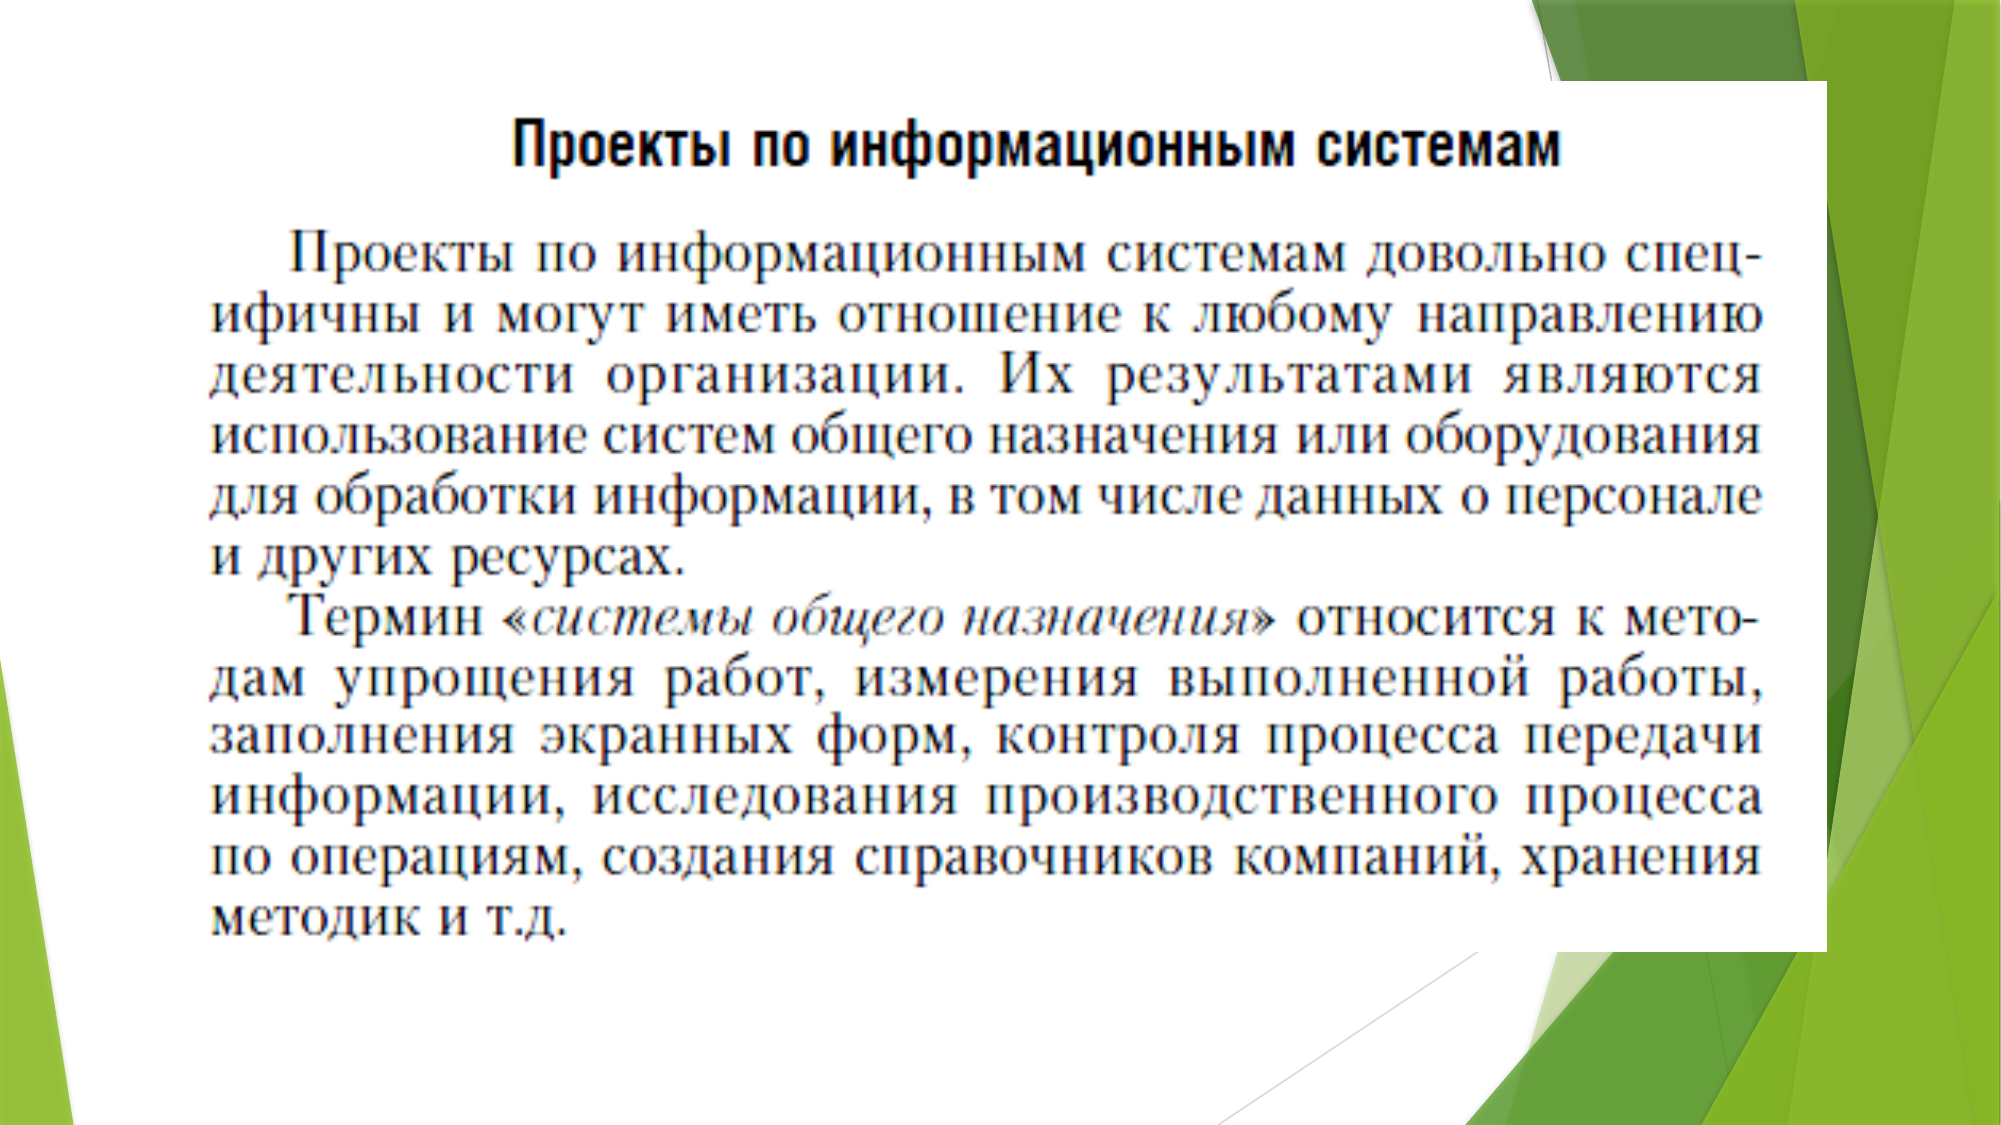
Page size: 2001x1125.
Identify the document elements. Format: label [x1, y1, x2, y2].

picture [149, 81, 1828, 953]
